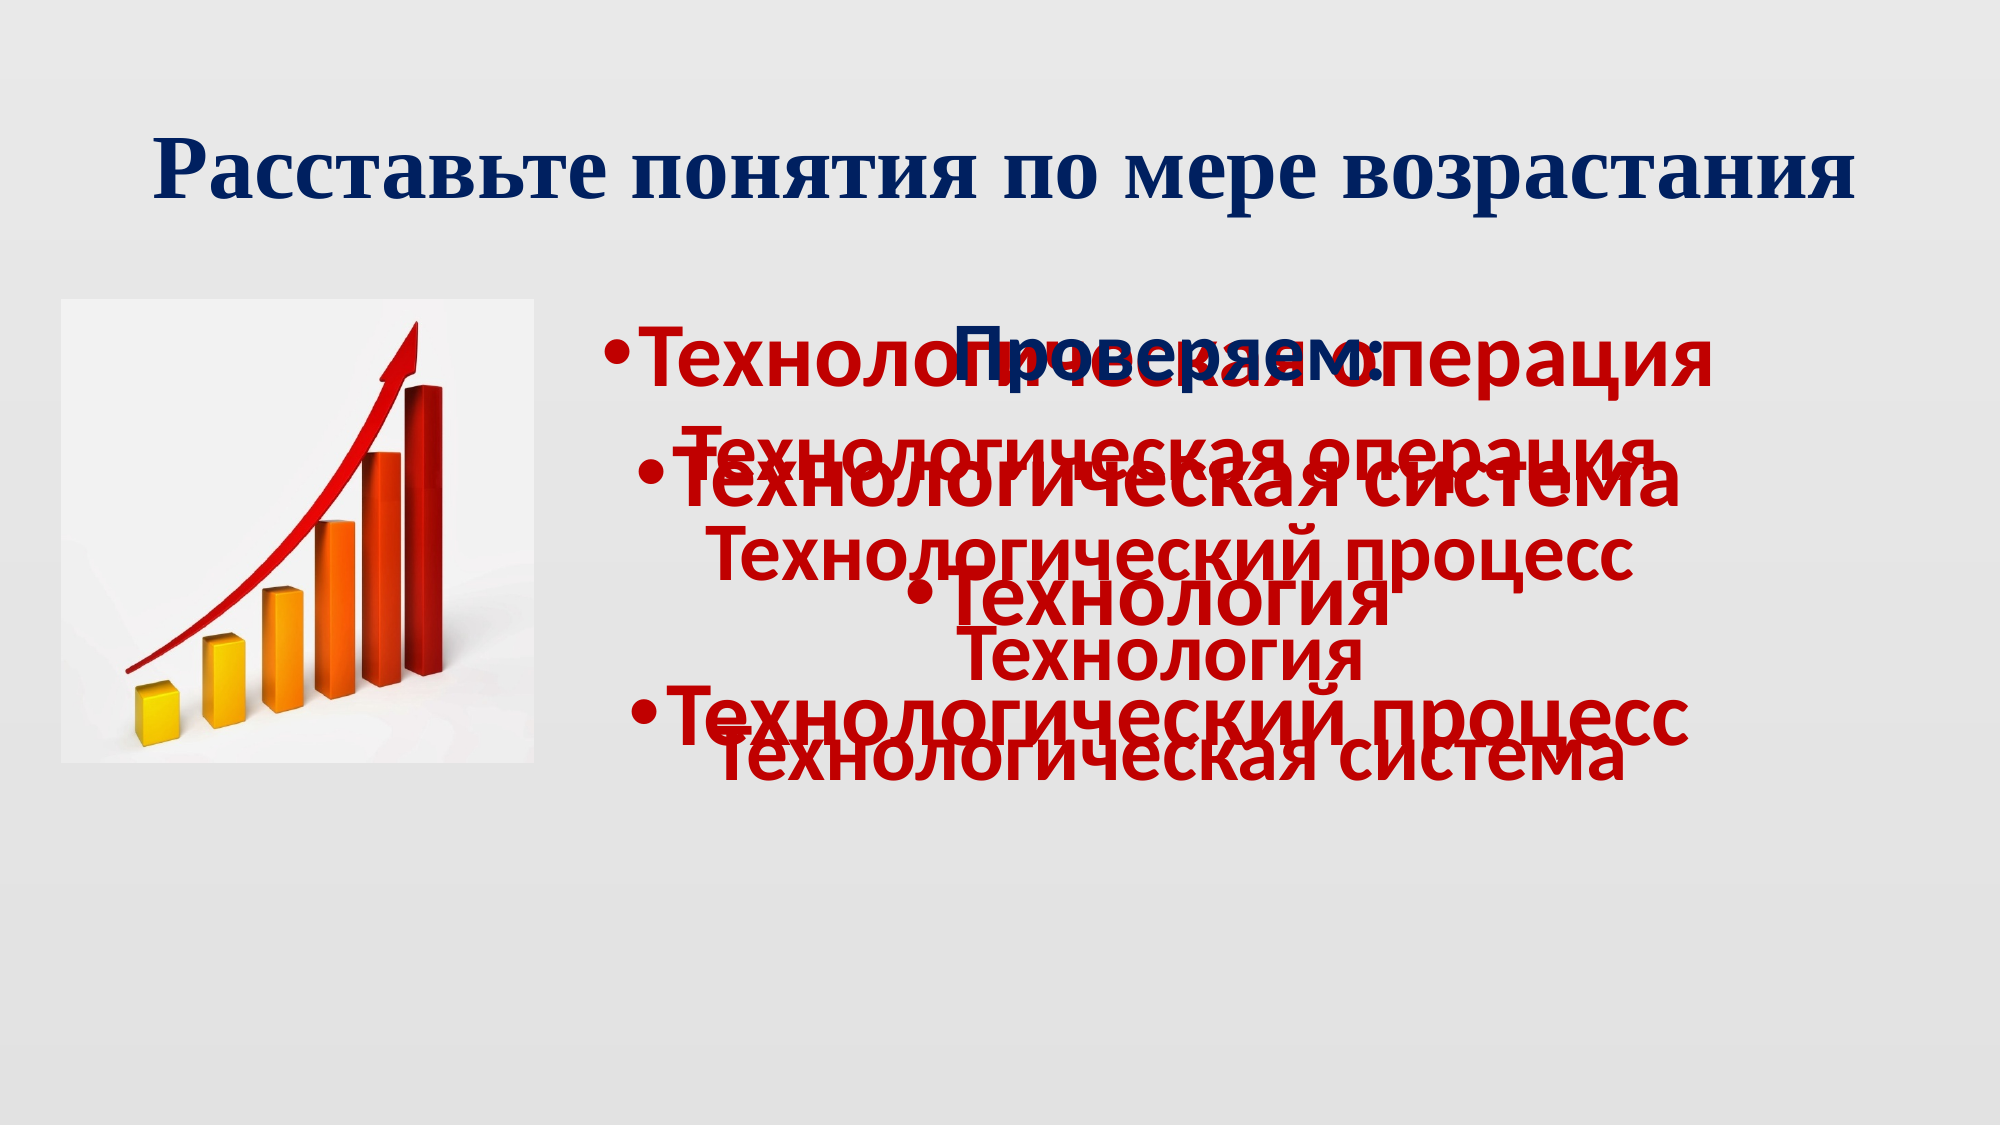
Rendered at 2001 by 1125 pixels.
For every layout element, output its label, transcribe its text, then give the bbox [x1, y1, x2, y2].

text_box Проверяем: Технологическая операция Технологический процесс Технология Технологическая система [584, 289, 1756, 805]
list Технологическая операция Технологическая система Технология Технологический процесс [418, 299, 1901, 821]
picture [61, 299, 534, 763]
title Расставьте понятия по мере возрастания [137, 59, 1926, 278]
